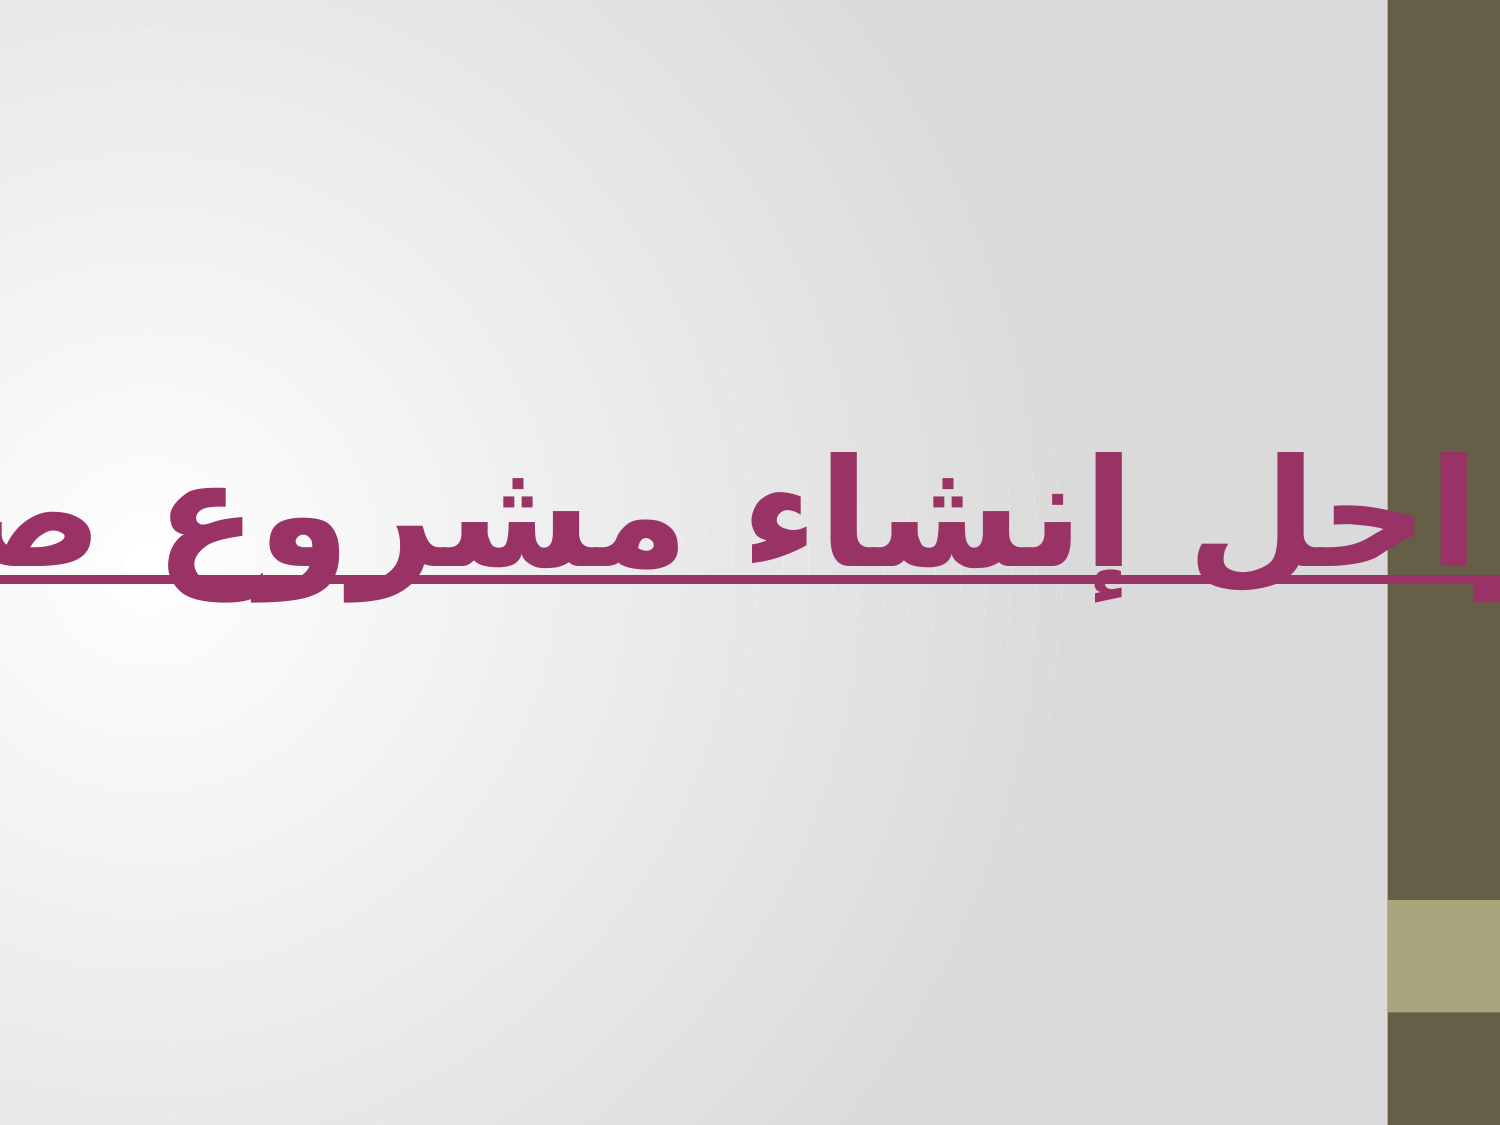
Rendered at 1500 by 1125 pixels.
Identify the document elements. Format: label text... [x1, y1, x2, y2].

text_box مراحل إنشاء مشروع صغير [0, 408, 1500, 604]
